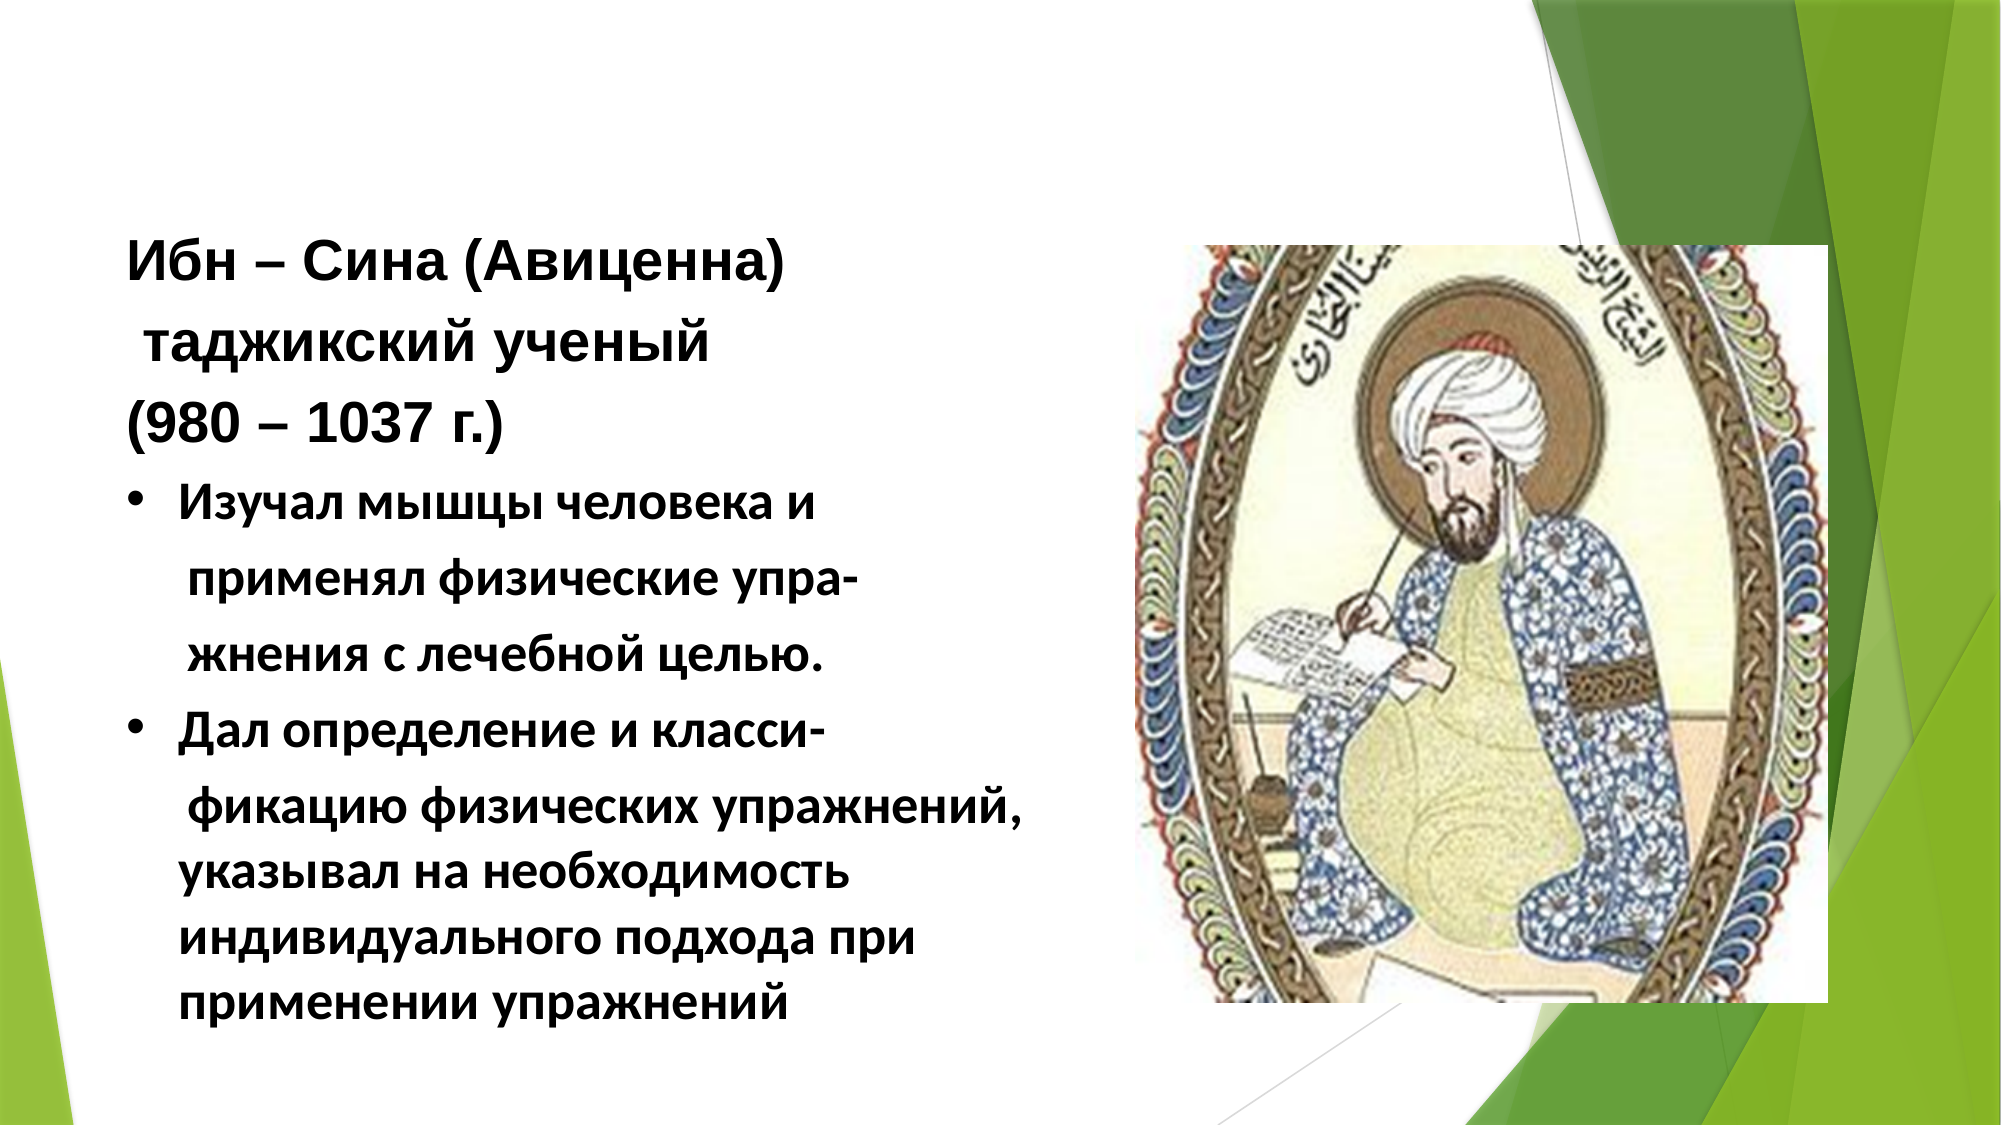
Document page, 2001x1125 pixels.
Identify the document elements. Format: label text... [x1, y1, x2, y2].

picture [1134, 244, 1828, 1003]
list Ибн – Сина (Авиценна) таджикский ученый (980 – 1037 г.) Изучал мышцы человека и применял физические упра- жнения с лечебной целью. Дал определение и класси- фикацию физических упражнений, указывал на необходимость индивидуального подхода при применении упражнений [111, 214, 1122, 1047]
